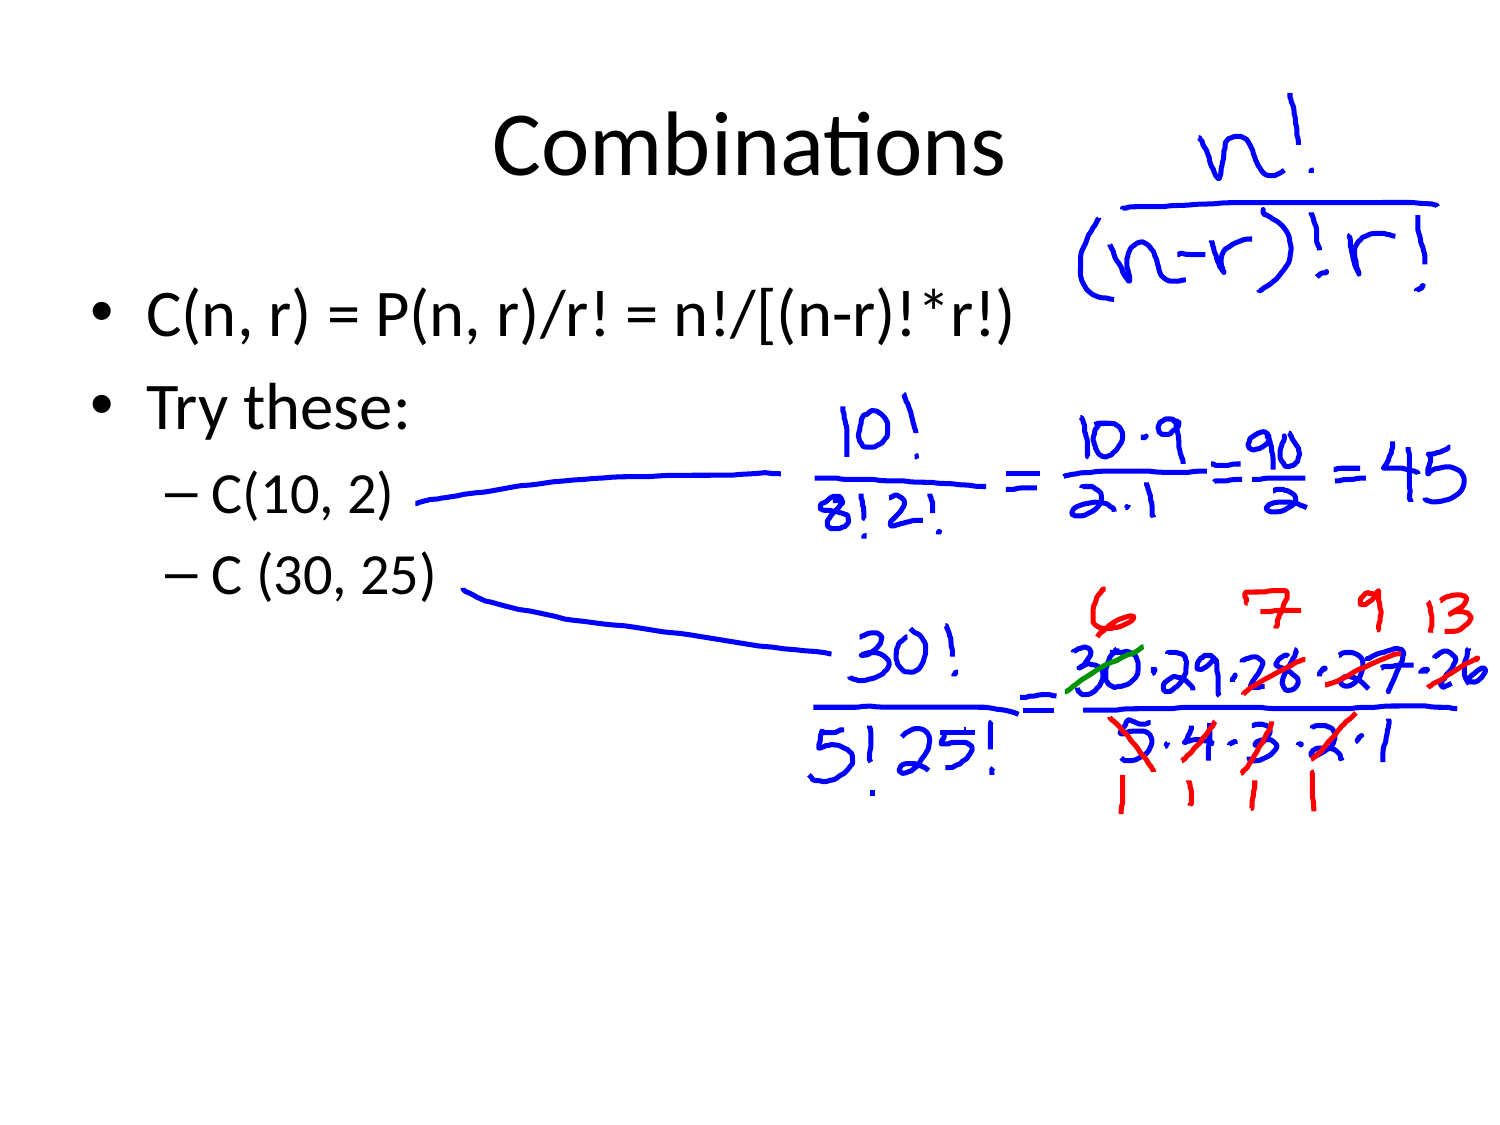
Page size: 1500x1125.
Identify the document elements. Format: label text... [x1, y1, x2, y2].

text_box [814, 477, 987, 488]
text_box [902, 393, 917, 434]
text_box [808, 729, 854, 783]
text_box [842, 406, 848, 457]
text_box [1020, 693, 1057, 699]
text_box [1348, 232, 1396, 275]
text_box [1210, 238, 1253, 274]
text_box [1109, 241, 1186, 282]
text_box [819, 495, 850, 530]
text_box [1211, 463, 1241, 467]
text_box [929, 493, 934, 514]
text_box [1109, 590, 1478, 815]
text_box [1407, 447, 1412, 503]
list C(n, r) = P(n, r)/r! = n!/[(n-r)!*r!) Try these: C(10, 2) C (30, 25) [75, 262, 1425, 1005]
text_box [1310, 212, 1321, 251]
text_box [989, 720, 993, 750]
text_box [1333, 467, 1361, 471]
text_box [1145, 482, 1155, 518]
text_box [1415, 284, 1425, 292]
text_box [860, 493, 866, 520]
text_box [1198, 135, 1285, 180]
text_box [1076, 671, 1104, 696]
text_box [1063, 470, 1207, 478]
title Combinations [75, 45, 1425, 233]
text_box [415, 471, 781, 505]
text_box [1177, 252, 1206, 256]
text_box [1417, 215, 1426, 265]
text_box [1289, 92, 1300, 145]
text_box [1279, 432, 1301, 468]
text_box [857, 409, 889, 448]
text_box [1382, 441, 1408, 471]
text_box [1157, 418, 1184, 464]
text_box [1252, 477, 1306, 481]
text_box [945, 624, 954, 657]
text_box [1071, 485, 1115, 517]
text_box [1334, 477, 1366, 482]
text_box [895, 627, 927, 673]
text_box [1005, 487, 1037, 491]
text_box [1265, 488, 1308, 513]
text_box [1092, 588, 1106, 638]
text_box [849, 632, 890, 682]
text_box [889, 494, 923, 527]
text_box [813, 705, 1019, 715]
text_box [1424, 446, 1465, 503]
text_box [1247, 430, 1274, 470]
text_box [1258, 208, 1292, 292]
text_box [1411, 464, 1419, 474]
text_box [868, 725, 872, 763]
text_box [1140, 435, 1147, 441]
text_box [1064, 664, 1104, 693]
text_box [1079, 217, 1115, 301]
text_box [1213, 478, 1243, 483]
text_box [1092, 422, 1124, 458]
text_box [462, 587, 832, 655]
text_box [1121, 201, 1439, 210]
text_box [940, 733, 973, 769]
text_box [1072, 646, 1100, 682]
text_box [1080, 416, 1090, 458]
text_box [898, 727, 931, 775]
text_box [1316, 270, 1329, 278]
